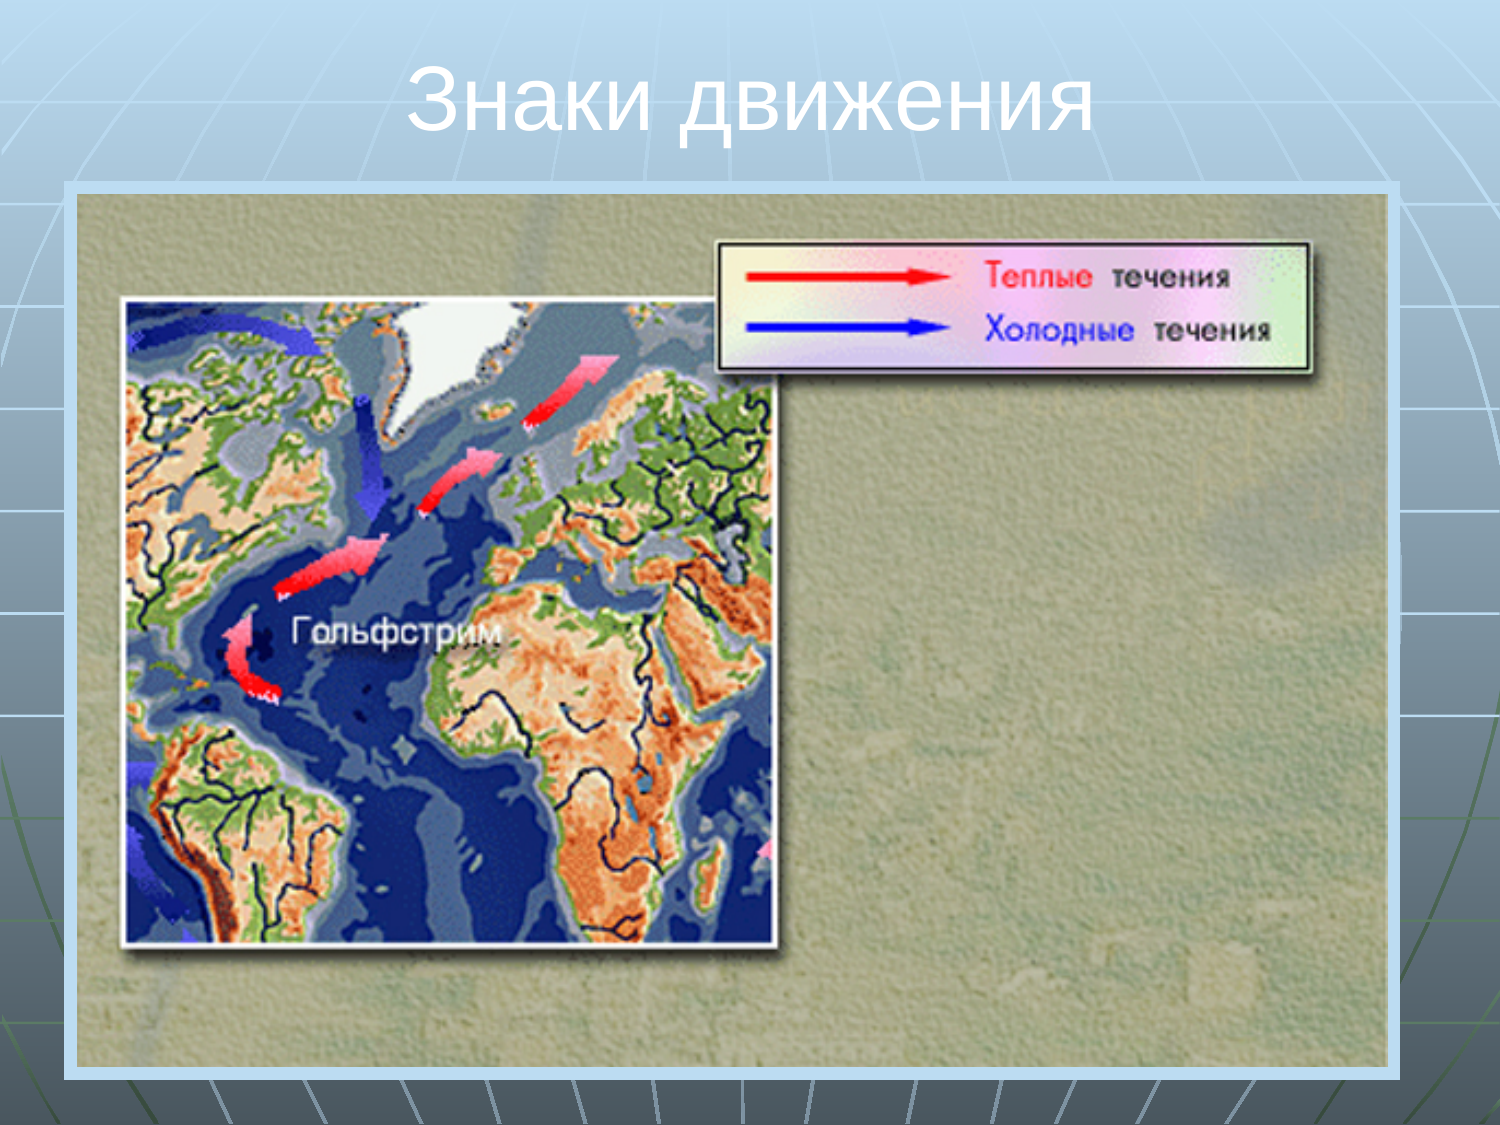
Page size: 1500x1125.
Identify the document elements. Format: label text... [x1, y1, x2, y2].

picture [76, 193, 1389, 1068]
title Знаки движения [76, 0, 1428, 188]
